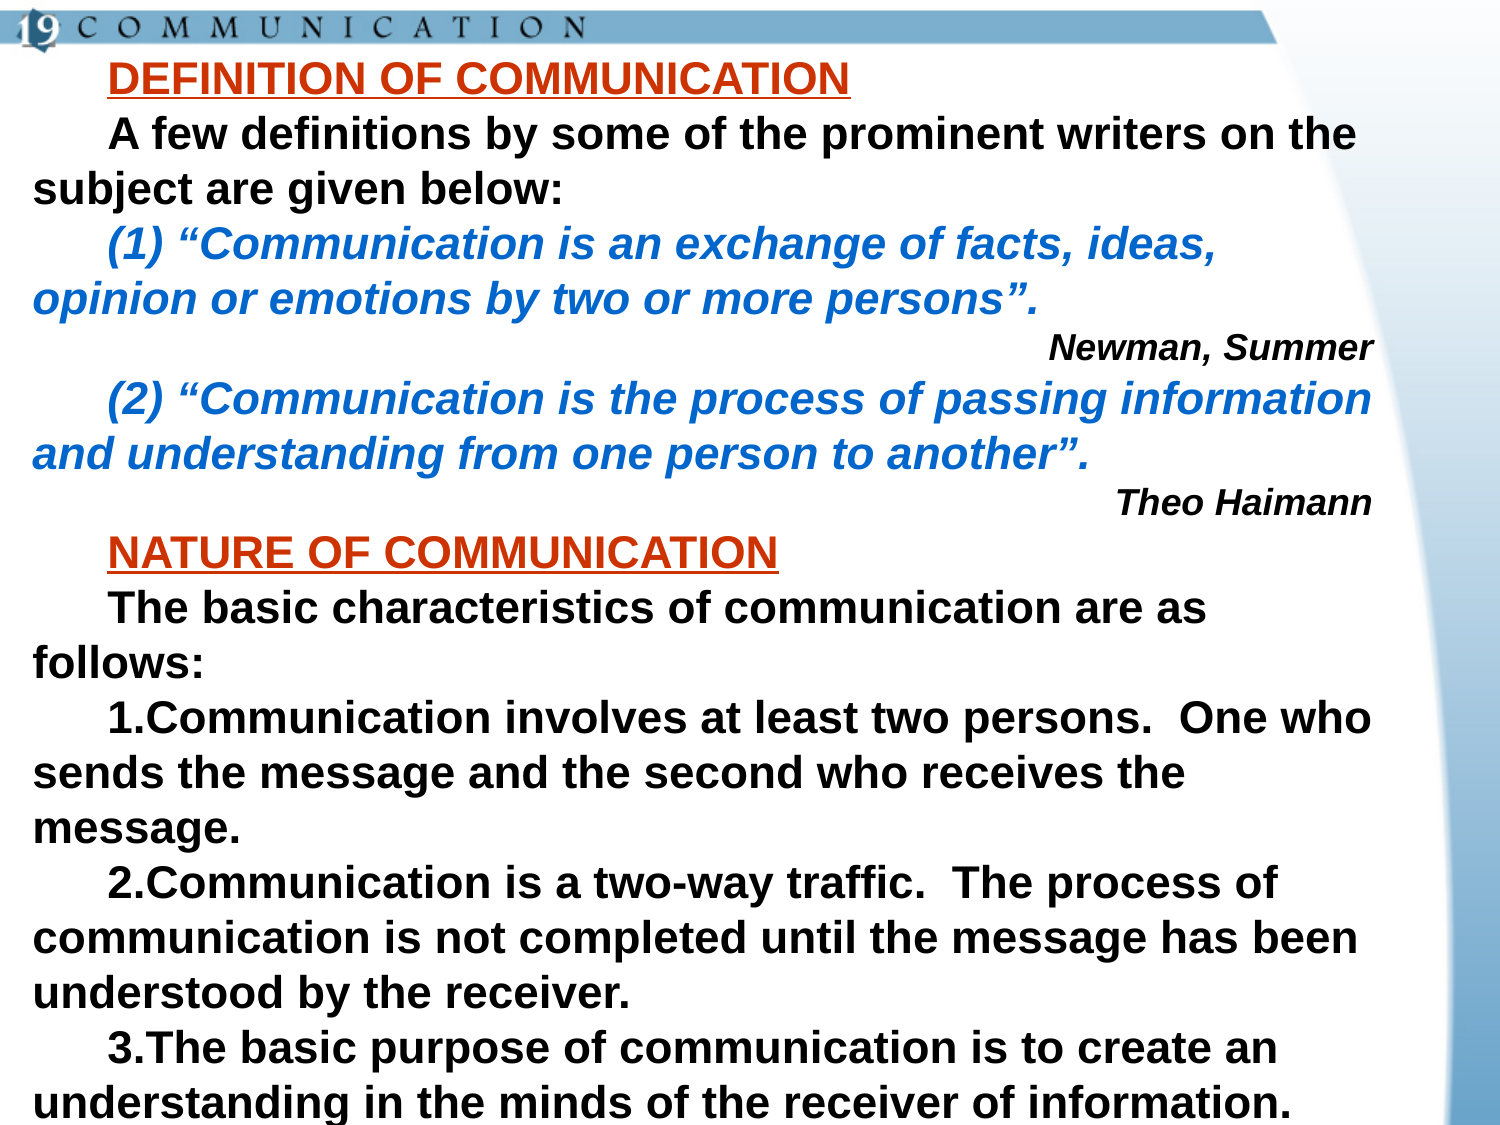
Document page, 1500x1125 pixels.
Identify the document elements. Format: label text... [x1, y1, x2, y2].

picture [0, 0, 1500, 1125]
text_box DEFINITION OF COMMUNICATION A few definitions by some of the prominent writers on the subject are given below: (1) “Communication is an exchange of facts, ideas, opinion or emotions by two or more persons”. Newman, Summer (2) “Communication is the process of passing information and understanding from one person to another”. Theo Haimann NATURE OF COMMUNICATION The basic characteristics of communication are as follows: Communication involves at least two persons. One who sends the message and the second who receives the message. Communication is a two-way traffic. The process of communication is not completed until the message has been understood by the receiver. The basic purpose of communication is to create an understanding in the minds of the receiver of information. [17, 40, 1388, 1125]
